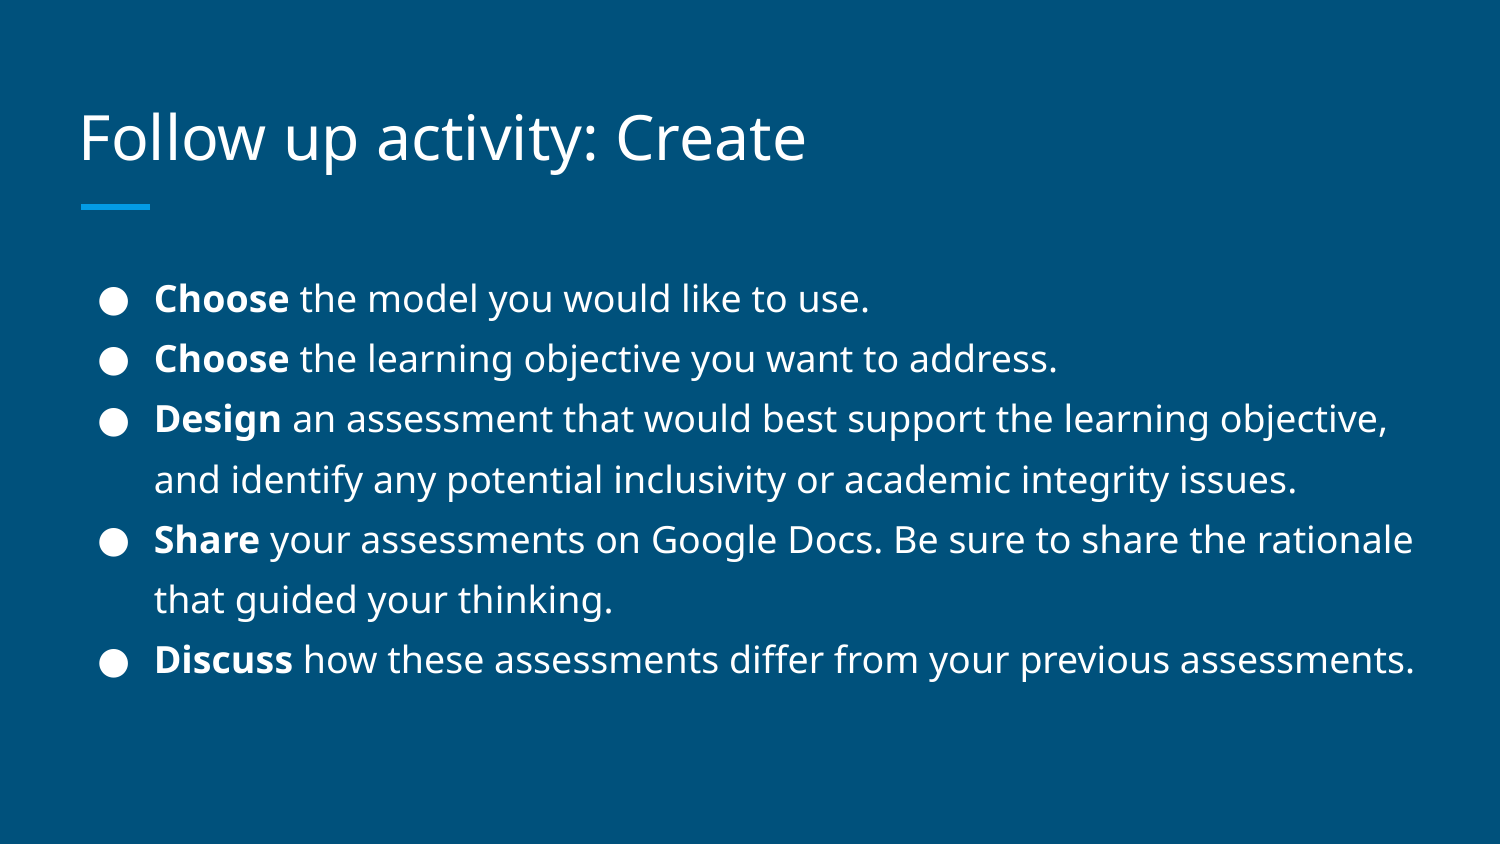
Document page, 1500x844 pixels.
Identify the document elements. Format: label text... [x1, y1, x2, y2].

list Choose the model you would like to use. Choose the learning objective you want to address. Design an assessment that would best support the learning objective, and identify any potential inclusivity or academic integrity issues. Share your assessments on Google Docs. Be sure to share the rationale that guided your thinking. Discuss how these assessments differ from your previous assessments. [63, 244, 1437, 750]
title Follow up activity: Create [63, 75, 1437, 188]
